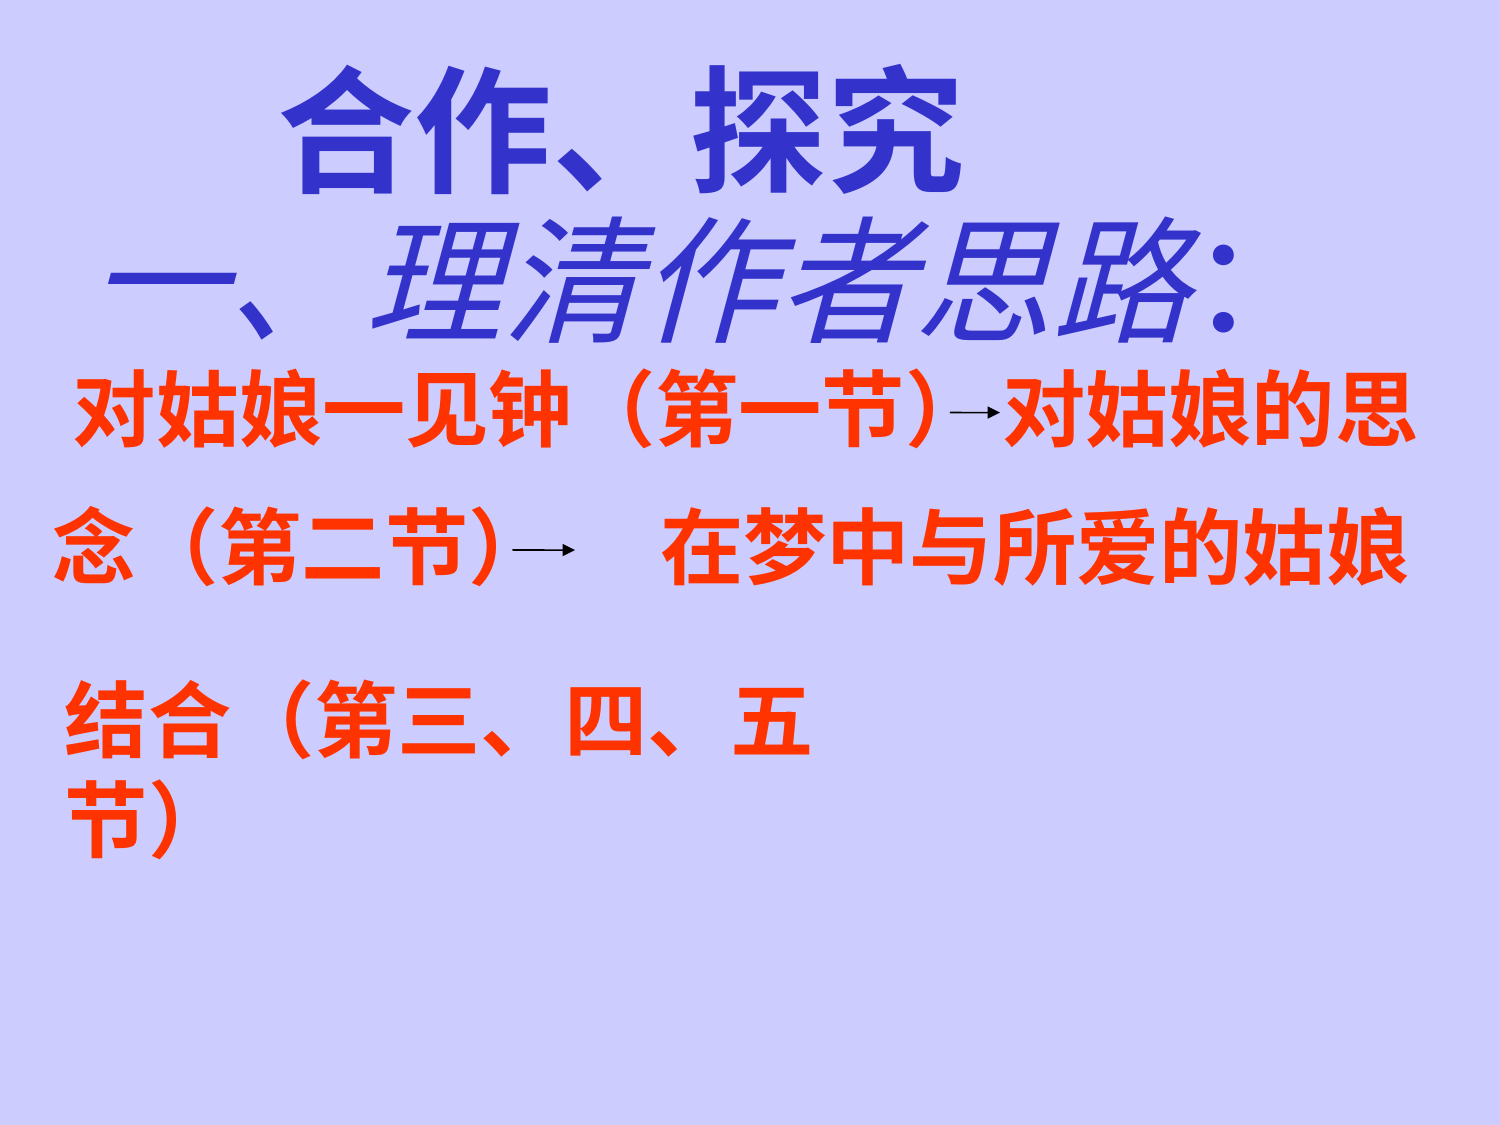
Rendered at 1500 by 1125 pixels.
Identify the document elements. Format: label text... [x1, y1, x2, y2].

text_box 对姑娘一见钟（第一节） [0, 350, 987, 465]
text_box 念（第二节） [37, 487, 813, 603]
text_box 结合（第三、四、五节） [49, 661, 950, 876]
text_box 在梦中与所爱的姑娘 [813, 487, 1500, 603]
text_box 一、理清作者思路： [75, 187, 1325, 350]
text_box 对姑娘的思 [987, 350, 1500, 465]
text_box 合作、探究 [262, 37, 1175, 187]
